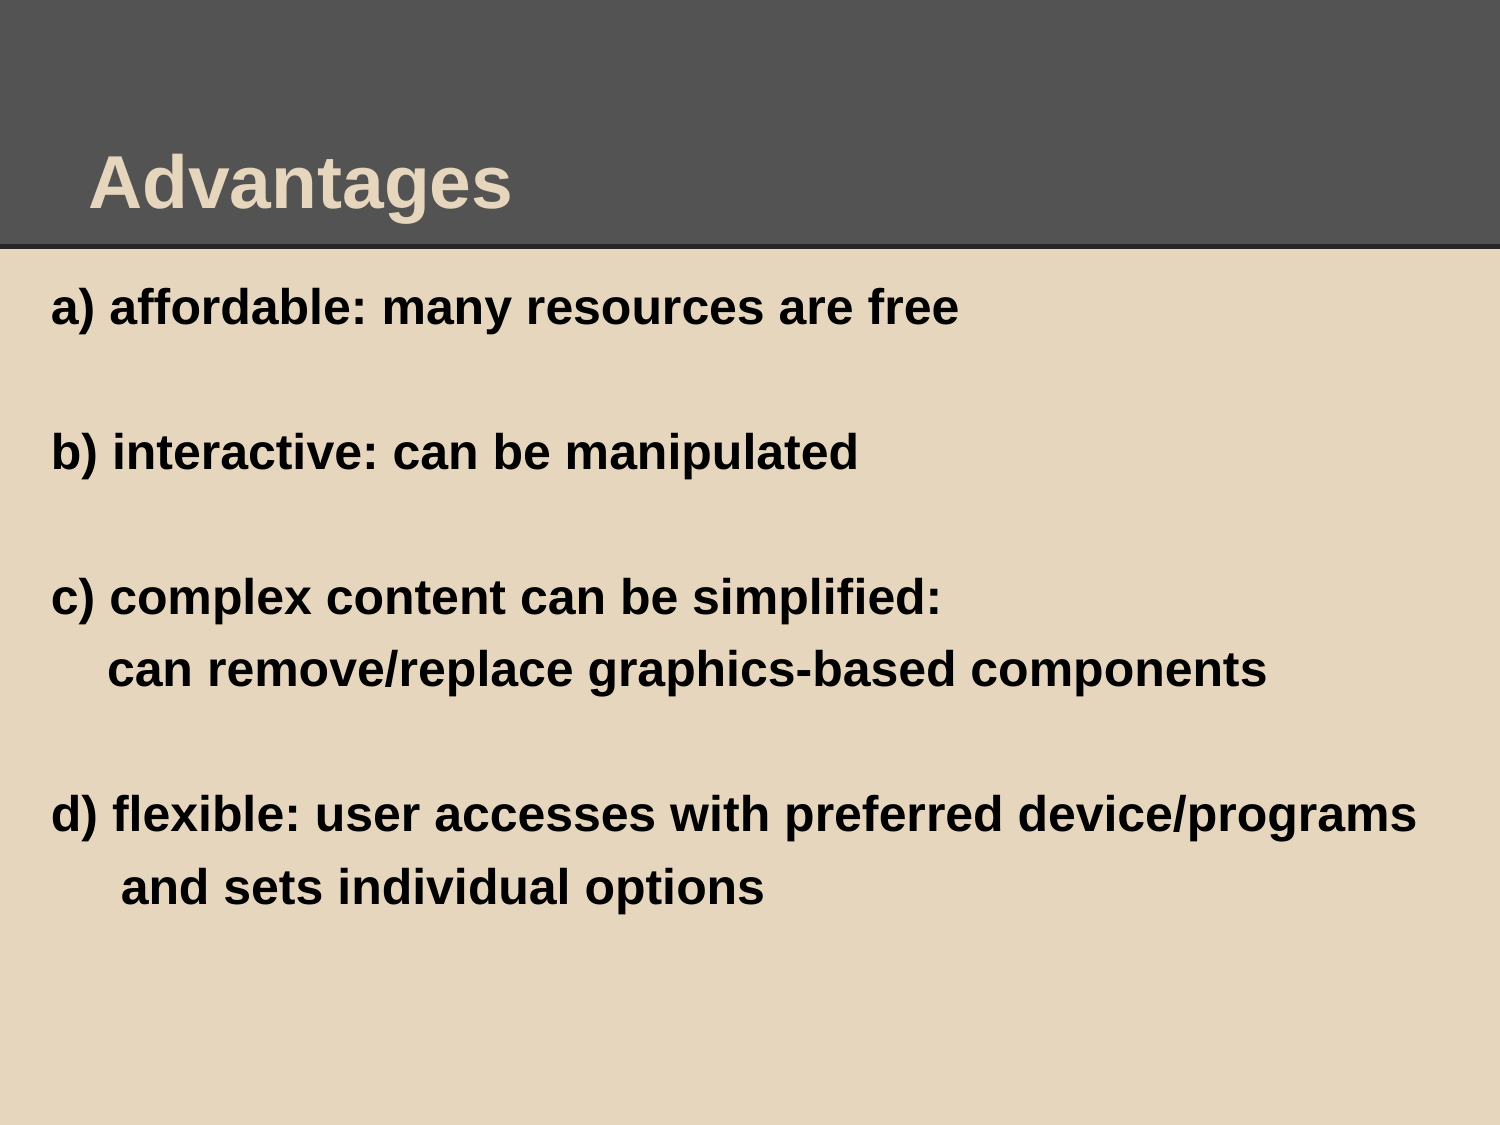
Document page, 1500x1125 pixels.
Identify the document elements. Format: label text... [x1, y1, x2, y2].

title Advantages [35, 20, 1386, 239]
list a) affordable: many resources are free b) interactive: can be manipulated c) complex content can be simplified: can remove/replace graphics-based components d) flexible: user accesses with preferred device/programs and sets individual options [35, 259, 1472, 930]
